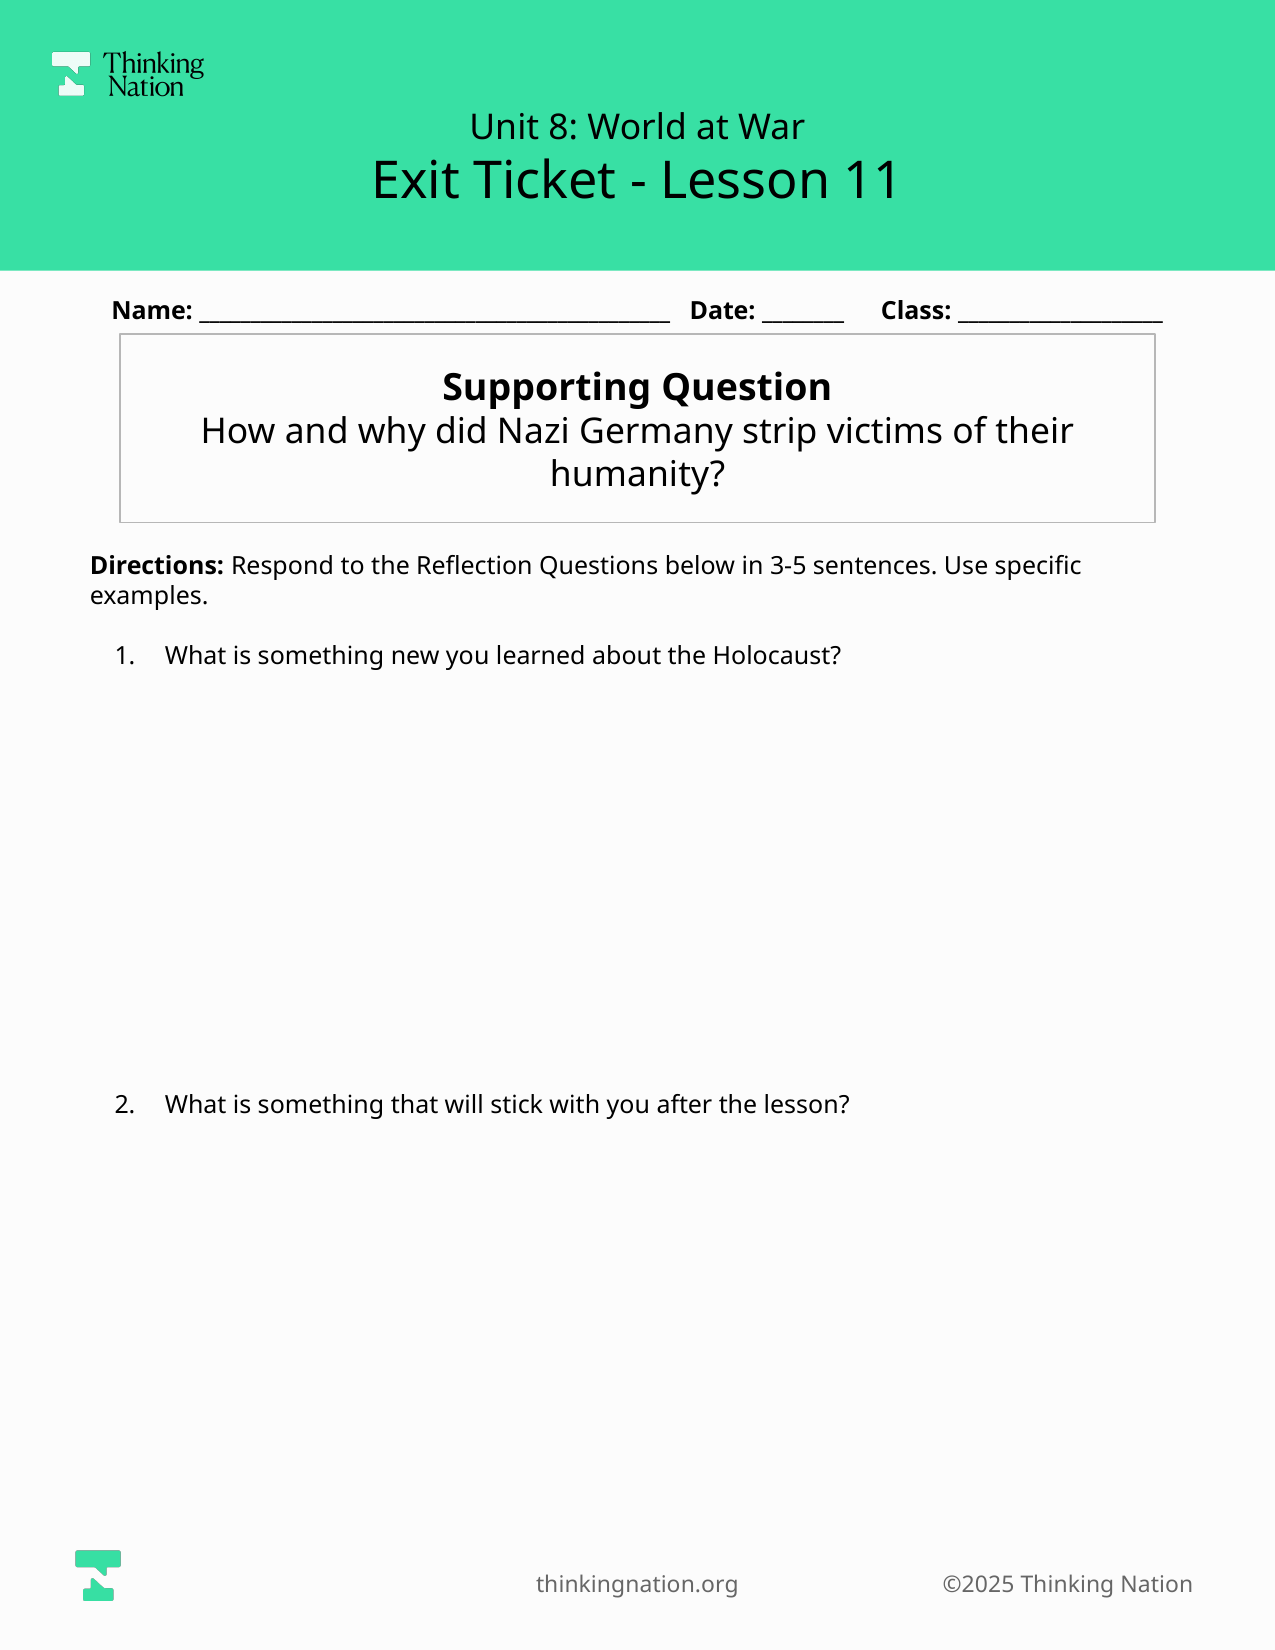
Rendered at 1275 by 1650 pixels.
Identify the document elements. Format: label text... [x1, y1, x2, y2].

picture [62, 1539, 134, 1612]
text_box Supporting Question How and why did Nazi Germany strip victims of their humanity? [119, 340, 1156, 523]
text_box thinkingnation.org [486, 1553, 789, 1605]
text_box ©2025 Thinking Nation [907, 1553, 1210, 1605]
text_box Unit 8: World at War Exit Ticket - Lesson 11 [0, 0, 1275, 271]
text_box Name: ______________________________________________ Date: ________ Class: ____________________ [35, 279, 1239, 340]
picture [35, 37, 210, 110]
text_box Directions: Respond to the Reflection Questions below in 3-5 sentences. Use specific examples. What is something new you learned about the Holocaust? What is something that will stick with you after the lesson? [74, 534, 1201, 1199]
